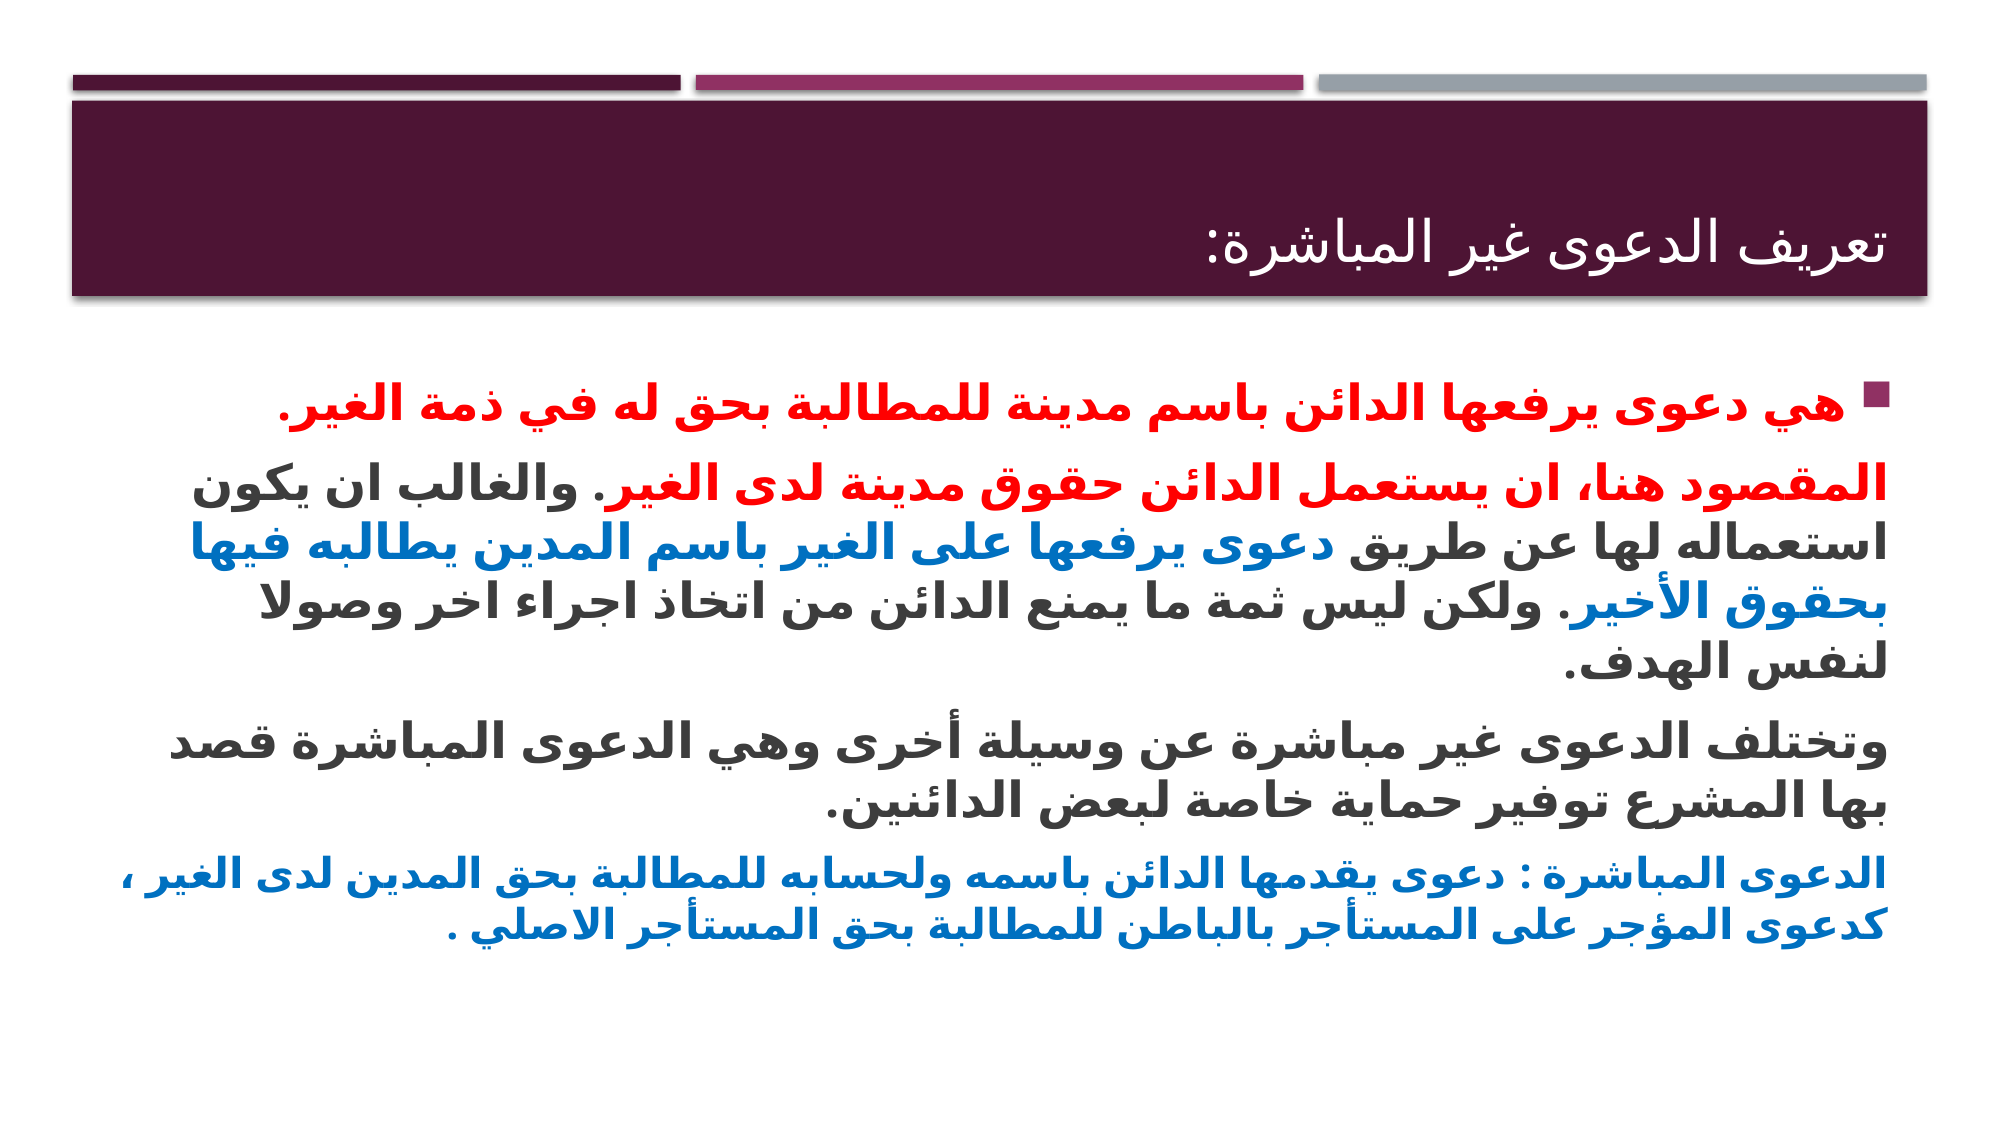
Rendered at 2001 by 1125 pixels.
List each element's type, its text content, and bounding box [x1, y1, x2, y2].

list هي دعوى يرفعها الدائن باسم مدينة للمطالبة بحق له في ذمة الغير. المقصود هنا، ان يستعمل الدائن حقوق مدينة لدى الغير. والغالب ان يكون استعماله لها عن طريق دعوى يرفعها على الغير باسم المدين يطالبه فيها بحقوق الأخير. ولكن ليس ثمة ما يمنع الدائن من اتخاذ اجراء اخر وصولا لنفس الهدف. وتختلف الدعوى غير مباشرة عن وسيلة أخرى وهي الدعوى المباشرة قصد بها المشرع توفير حماية خاصة لبعض الدائنين. الدعوى المباشرة : دعوى يقدمها الدائن باسمه ولحسابه للمطالبة بحق المدين لدى الغير ، كدعوى المؤجر على المستأجر بالباطن للمطالبة بحق المستأجر الاصلي . [95, 357, 1905, 962]
title تعريف الدعوى غير المباشرة: [95, 115, 1905, 282]
